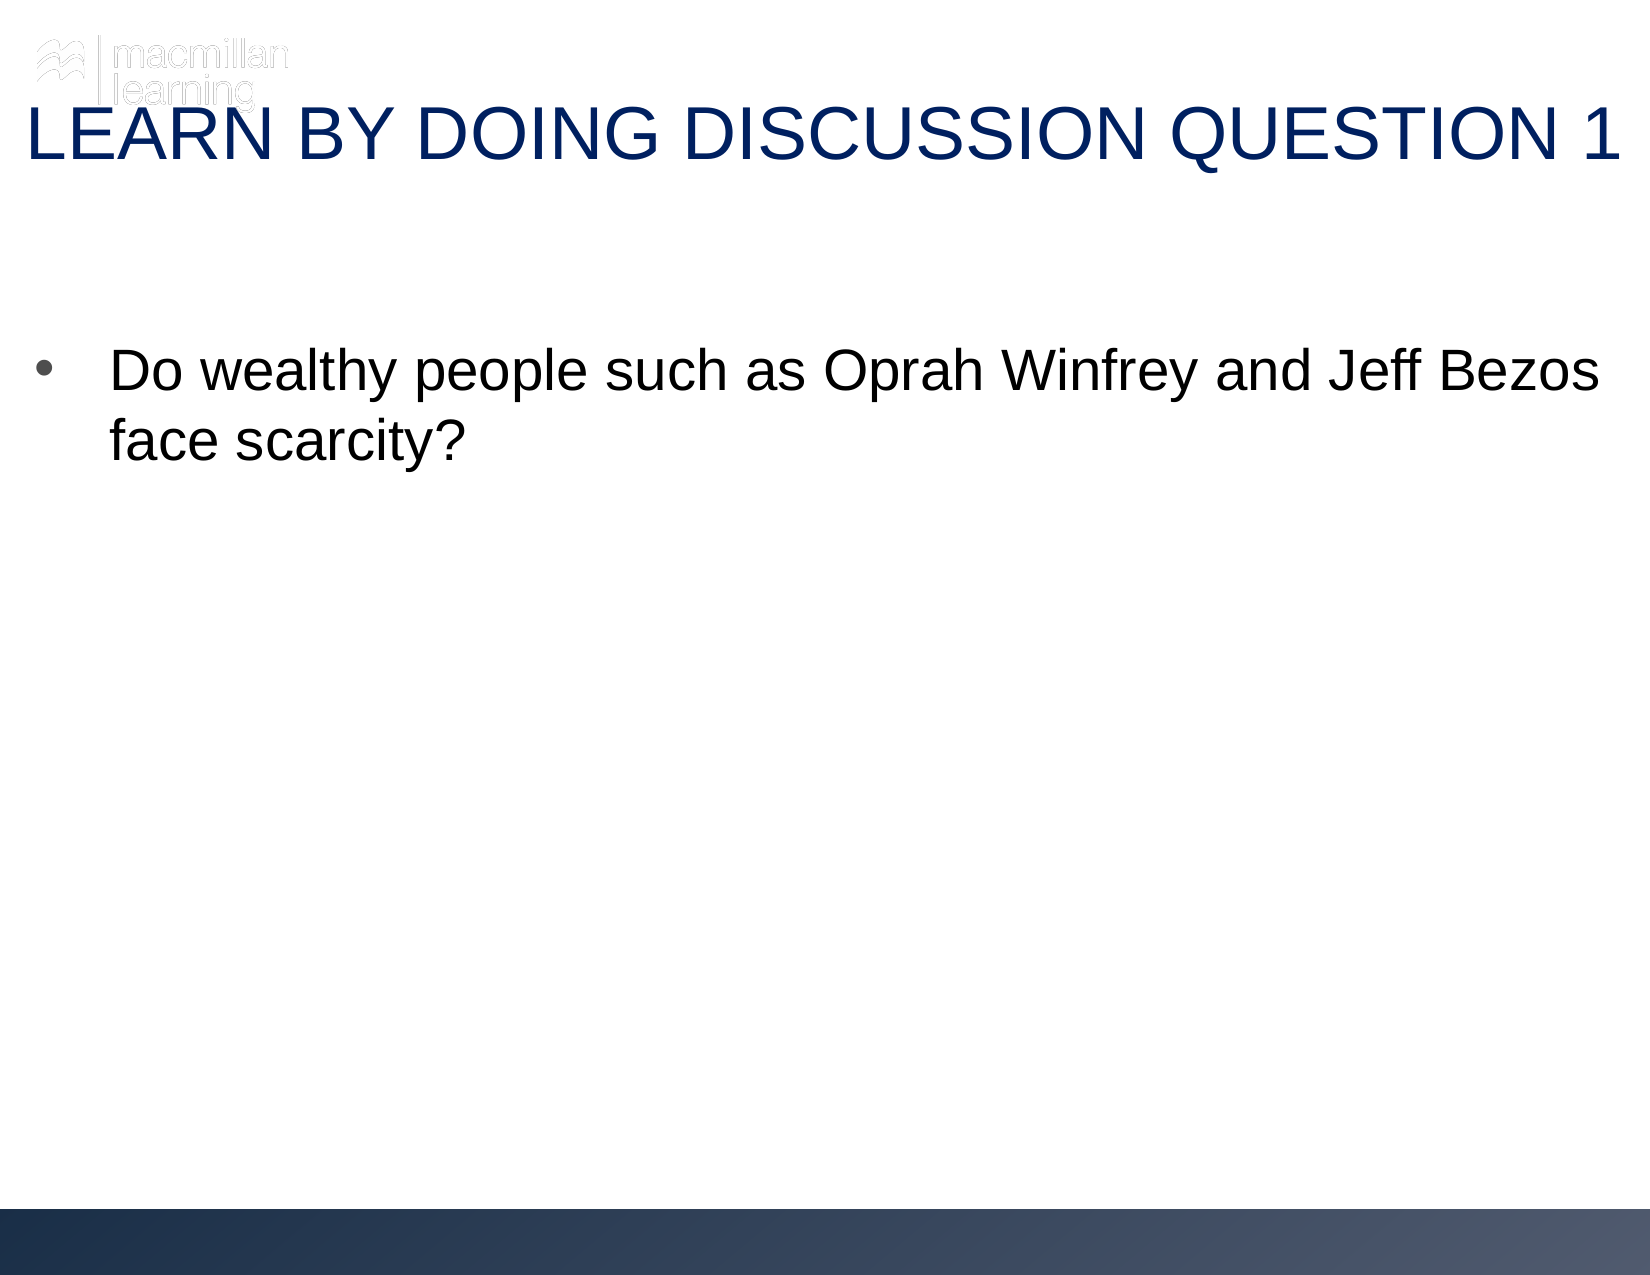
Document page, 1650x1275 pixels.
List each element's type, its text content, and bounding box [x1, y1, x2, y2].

title LEARN BY DOING DISCUSSION QUESTION 1 [0, 62, 1650, 197]
picture [37, 35, 288, 62]
list Do wealthy people such as Oprah Winfrey and Jeff Bezos face scarcity? [19, 317, 1628, 701]
